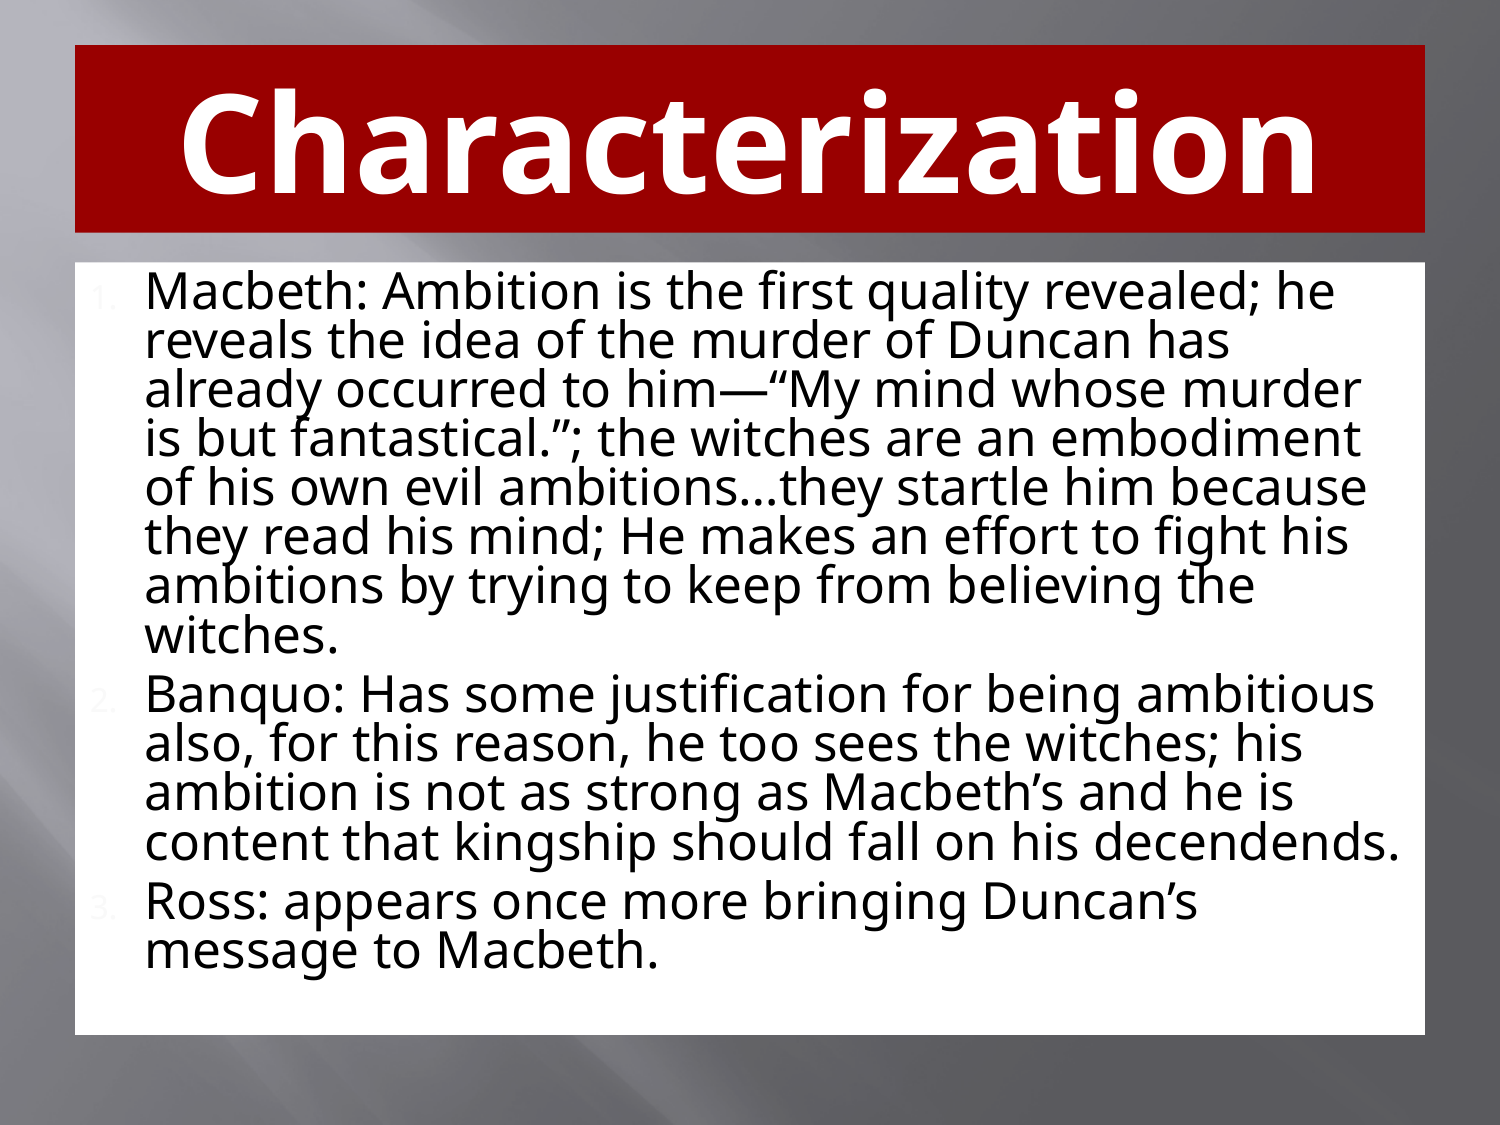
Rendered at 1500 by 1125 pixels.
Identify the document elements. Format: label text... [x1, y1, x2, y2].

list Macbeth: Ambition is the first quality revealed; he reveals the idea of the murder of Duncan has already occurred to him—“My mind whose murder is but fantastical.”; the witches are an embodiment of his own evil ambitions…they startle him because they read his mind; He makes an effort to fight his ambitions by trying to keep from believing the witches. Banquo: Has some justification for being ambitious also, for this reason, he too sees the witches; his ambition is not as strong as Macbeth’s and he is content that kingship should fall on his decendends. Ross: appears once more bringing Duncan’s message to Macbeth. [75, 262, 1425, 1035]
title Characterization [75, 45, 1425, 233]
